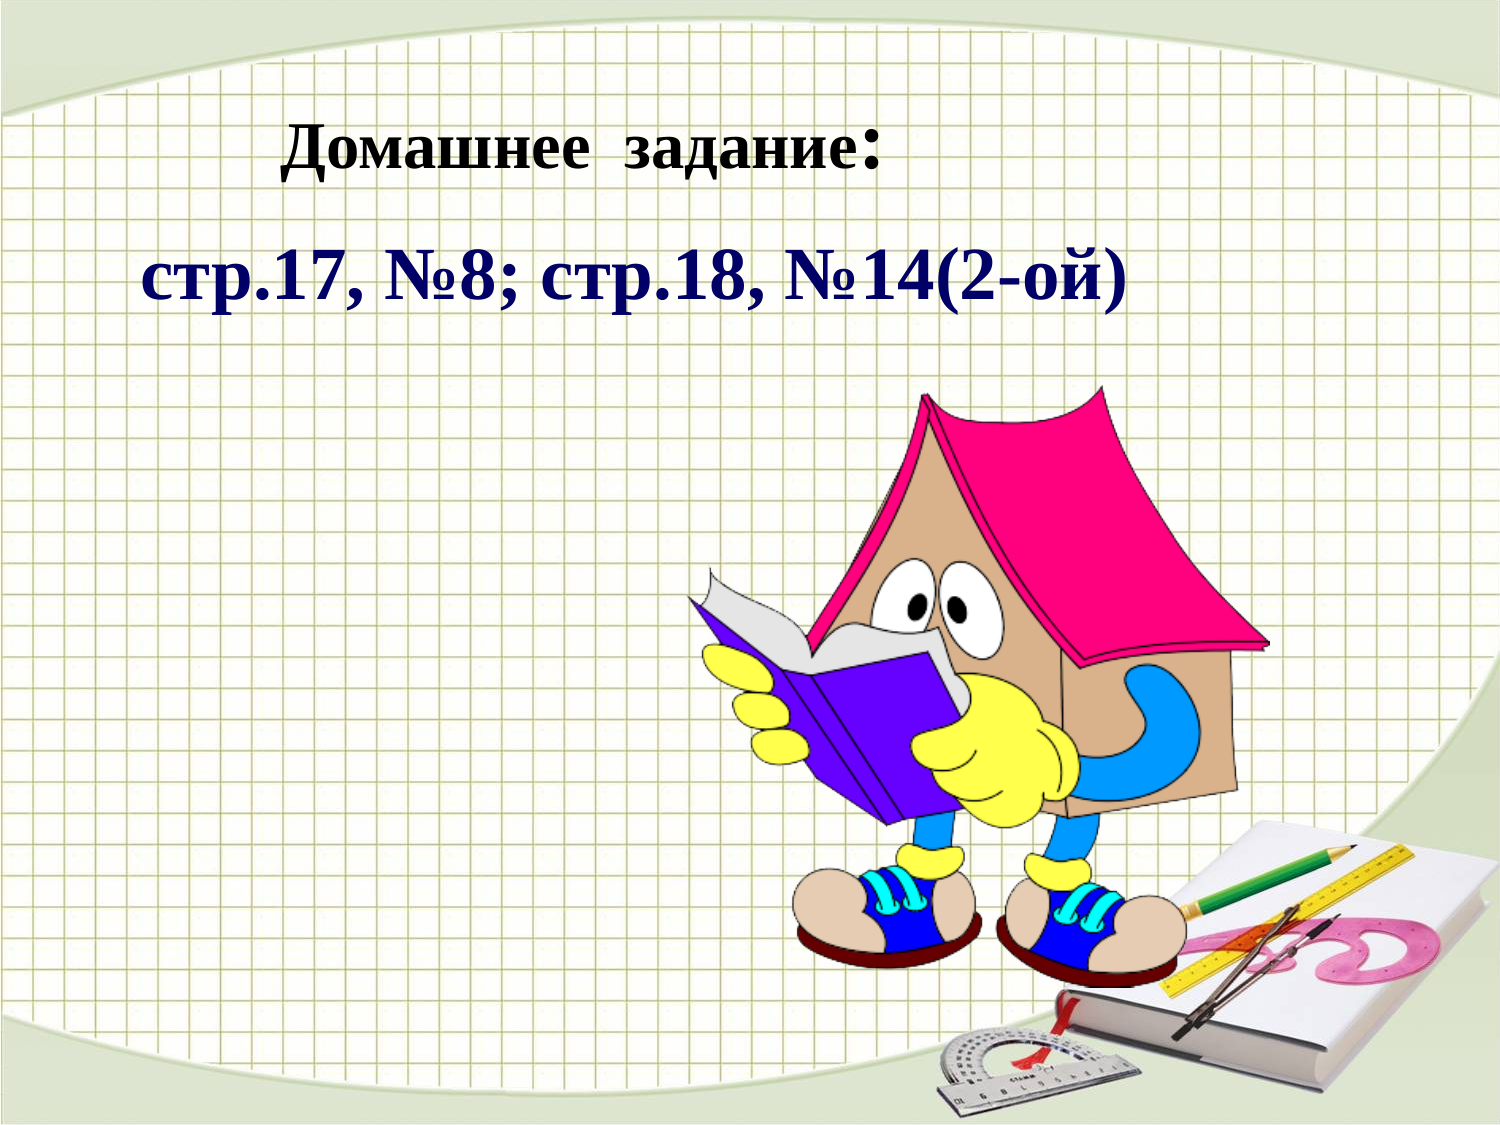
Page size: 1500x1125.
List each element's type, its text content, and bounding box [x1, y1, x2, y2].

text_box стр.17, №8; стр.18, №14(2-ой) [125, 217, 1249, 323]
text_box Домашнее задание: [265, 78, 1270, 193]
picture [0, 0, 1500, 1125]
